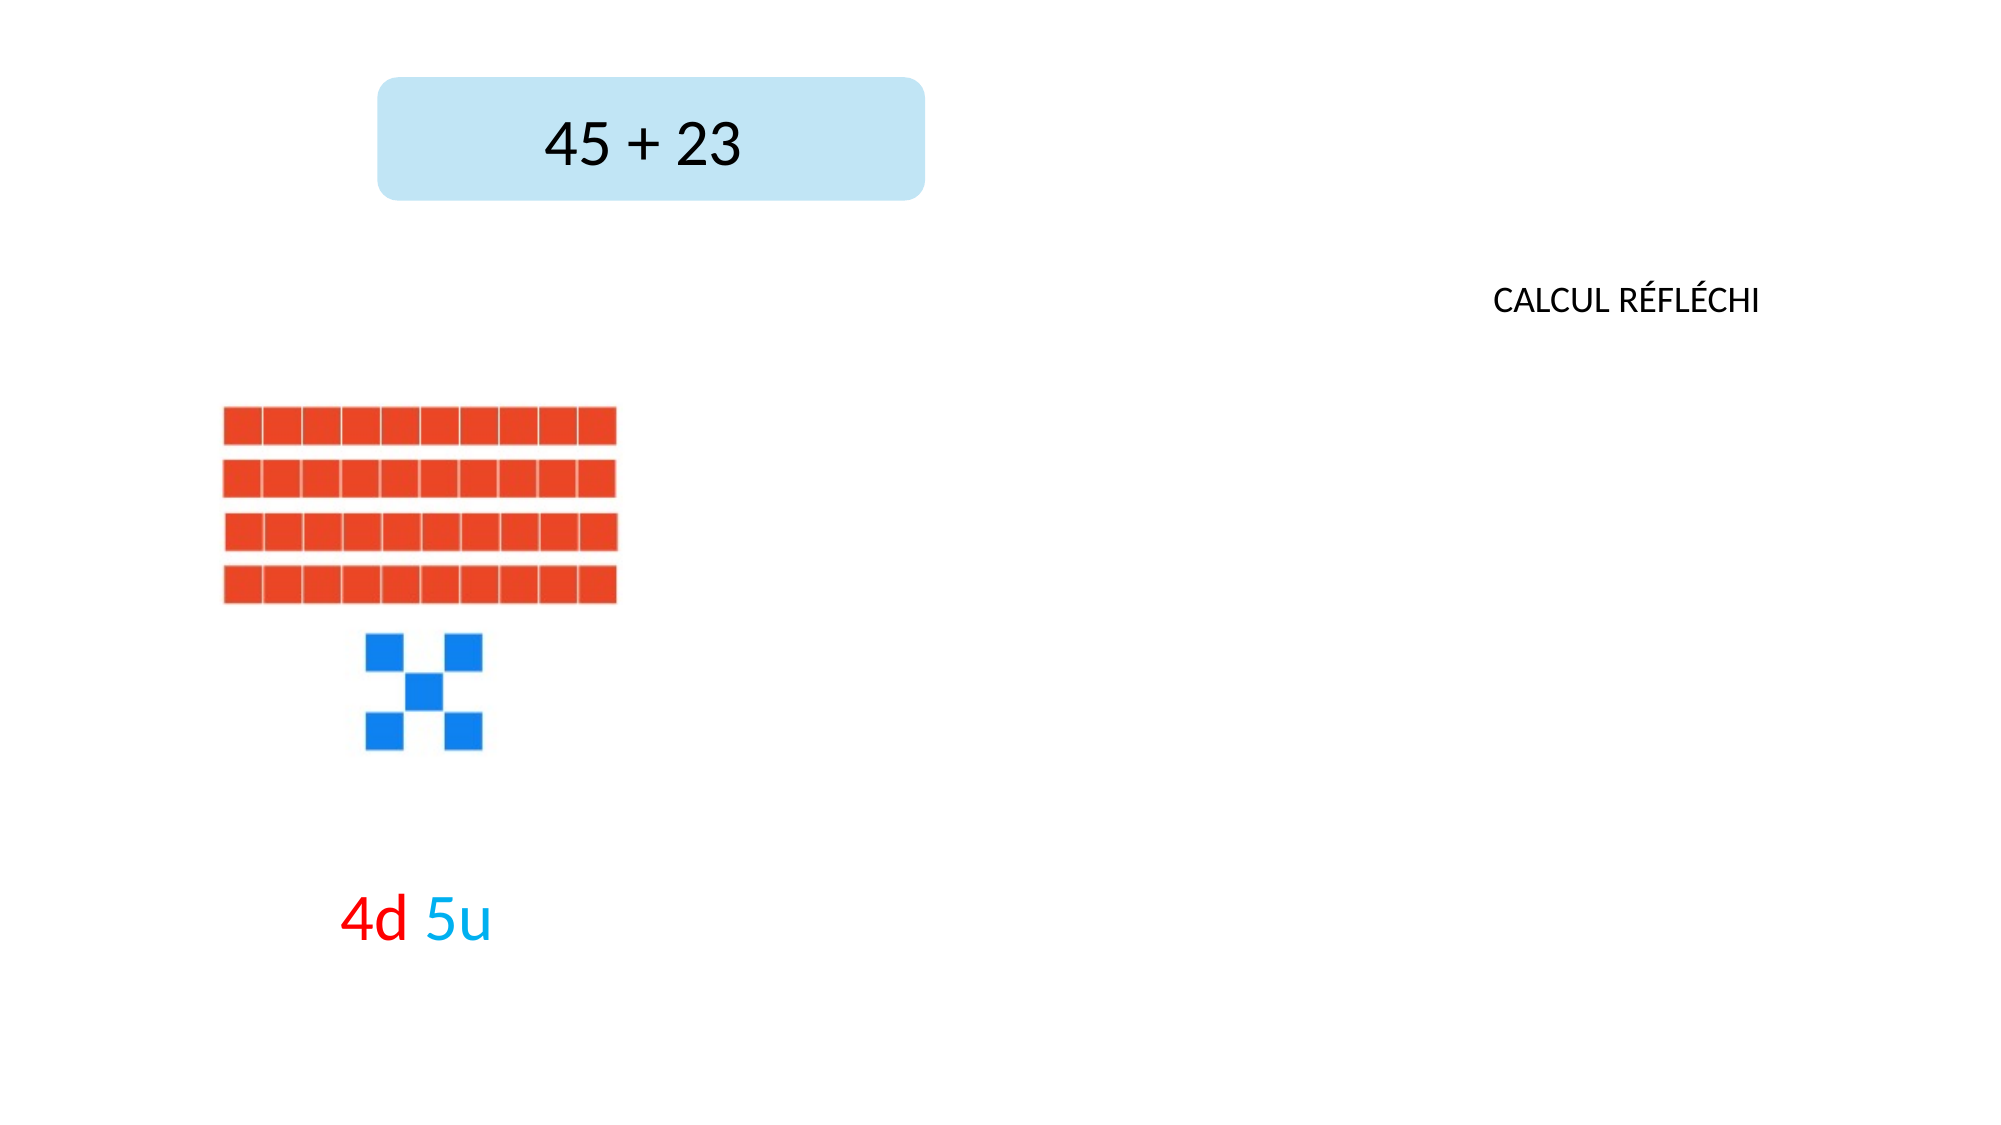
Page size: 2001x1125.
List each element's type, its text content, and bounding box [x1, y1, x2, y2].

text_box 4d 5u [259, 866, 591, 961]
text_box CALCUL RÉFLÉCHI [1478, 268, 1786, 328]
picture [144, 328, 698, 831]
text_box 45 + 23 [375, 75, 927, 203]
